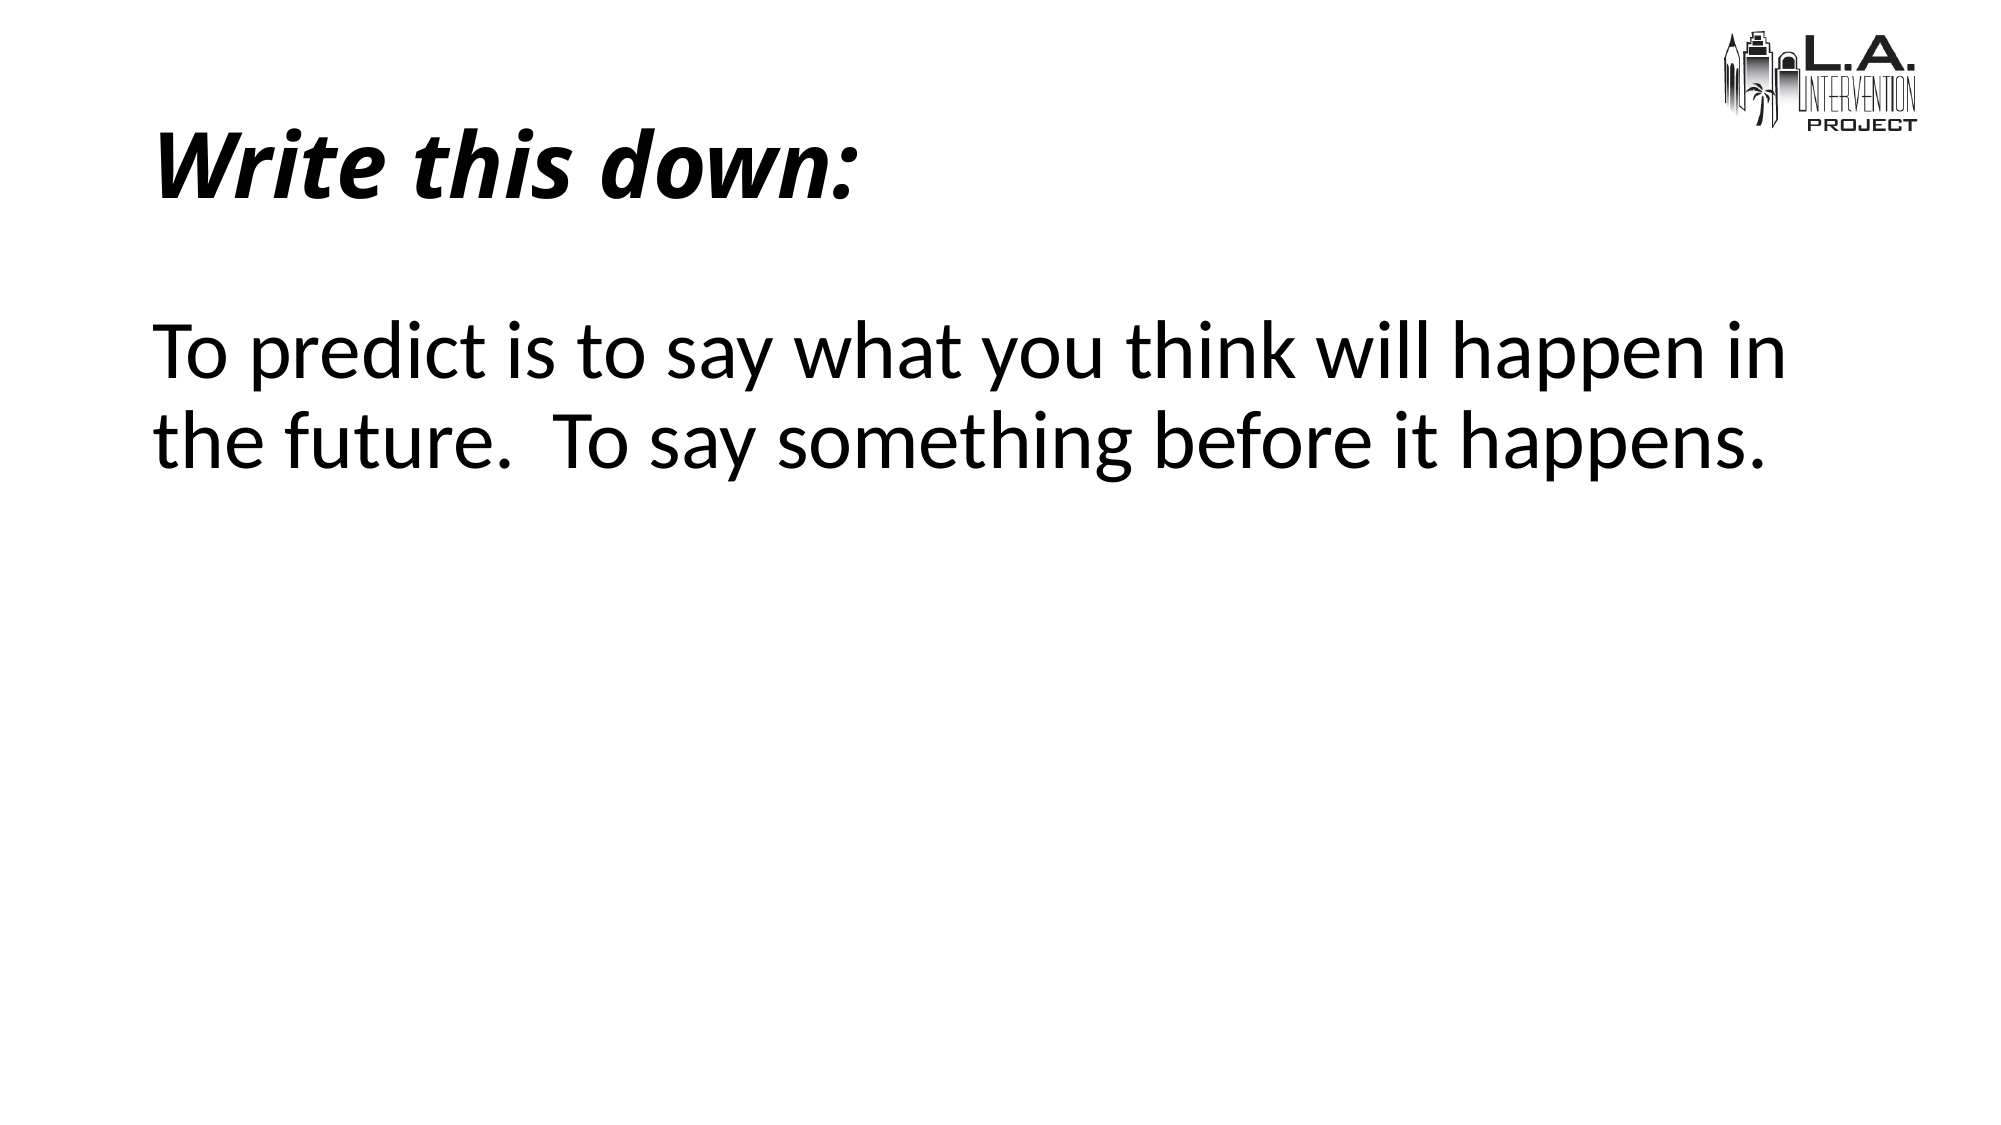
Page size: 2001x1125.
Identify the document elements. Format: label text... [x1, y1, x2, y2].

picture [1714, 15, 1932, 148]
title Write this down: [137, 59, 1863, 278]
list To predict is to say what you think will happen in the future. To say something before it happens. [137, 299, 1863, 1014]
